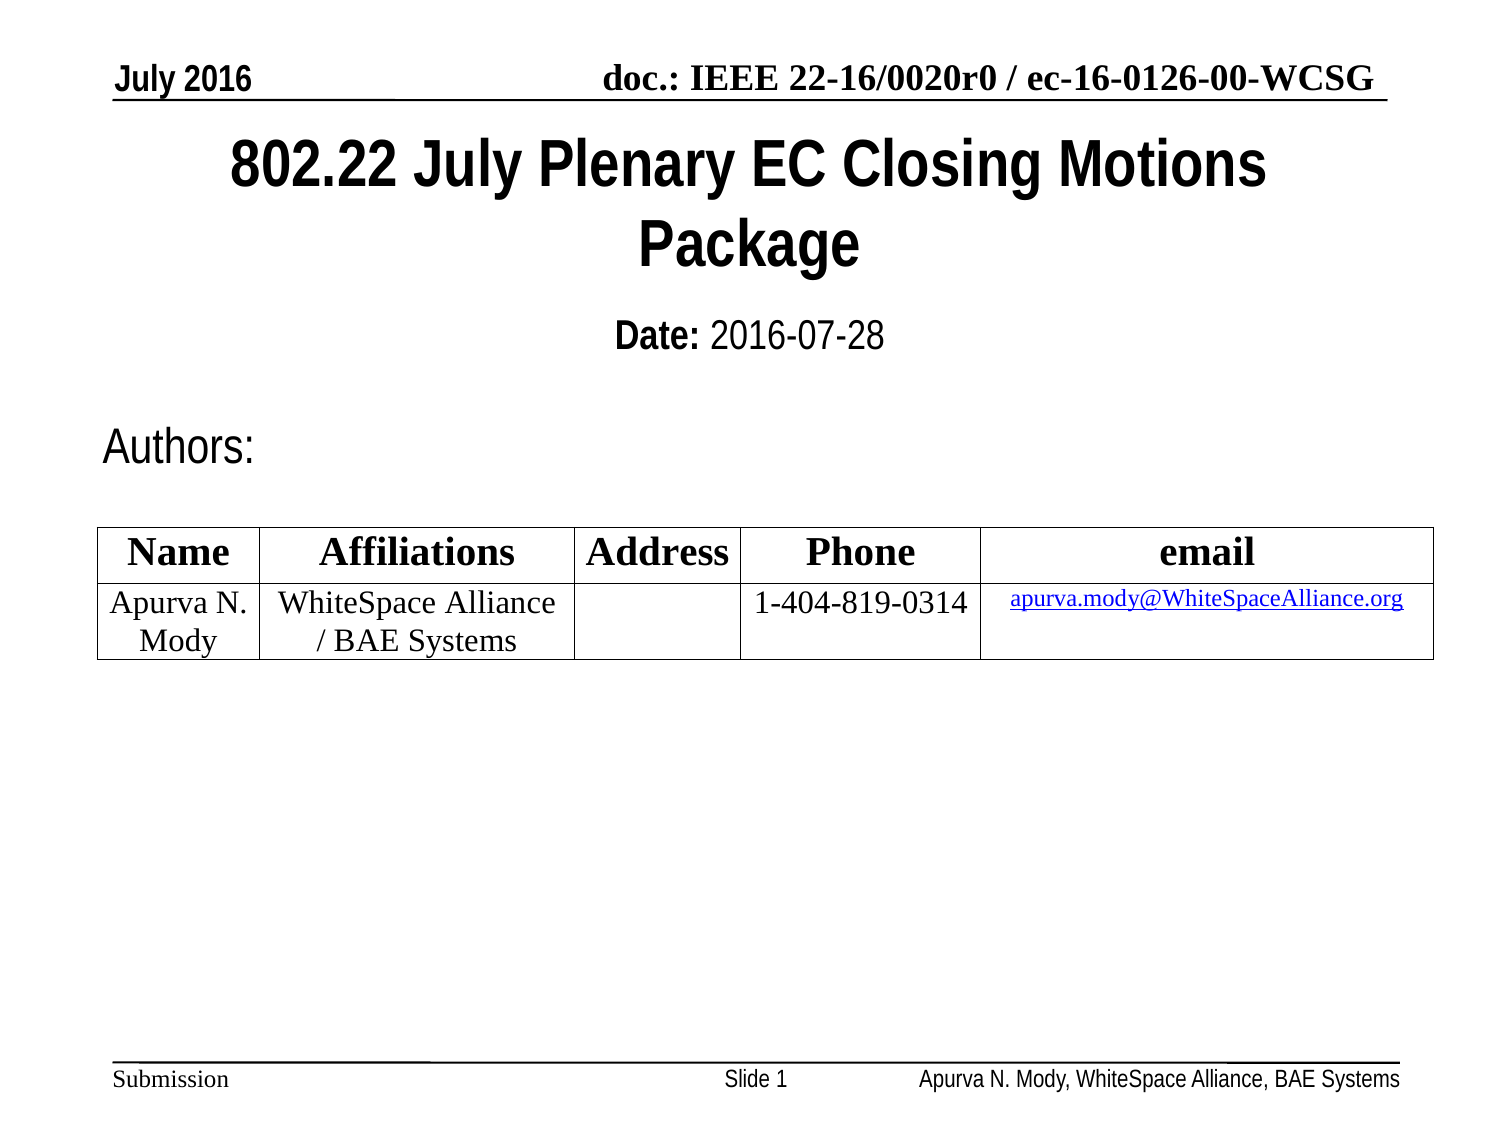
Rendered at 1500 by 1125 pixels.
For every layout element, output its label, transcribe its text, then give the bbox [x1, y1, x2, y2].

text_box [81, 526, 1456, 786]
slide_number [114, 54, 540, 100]
title 802.22 July Plenary EC Closing Motions Package [112, 112, 1388, 288]
footer Apurva N. Mody, WhiteSpace Alliance, BAE Systems [902, 1061, 1402, 1093]
slide_number Slide 1 [712, 1061, 800, 1123]
list Date: 2016-07-28 [112, 299, 1388, 366]
text_box Authors: [87, 405, 325, 469]
